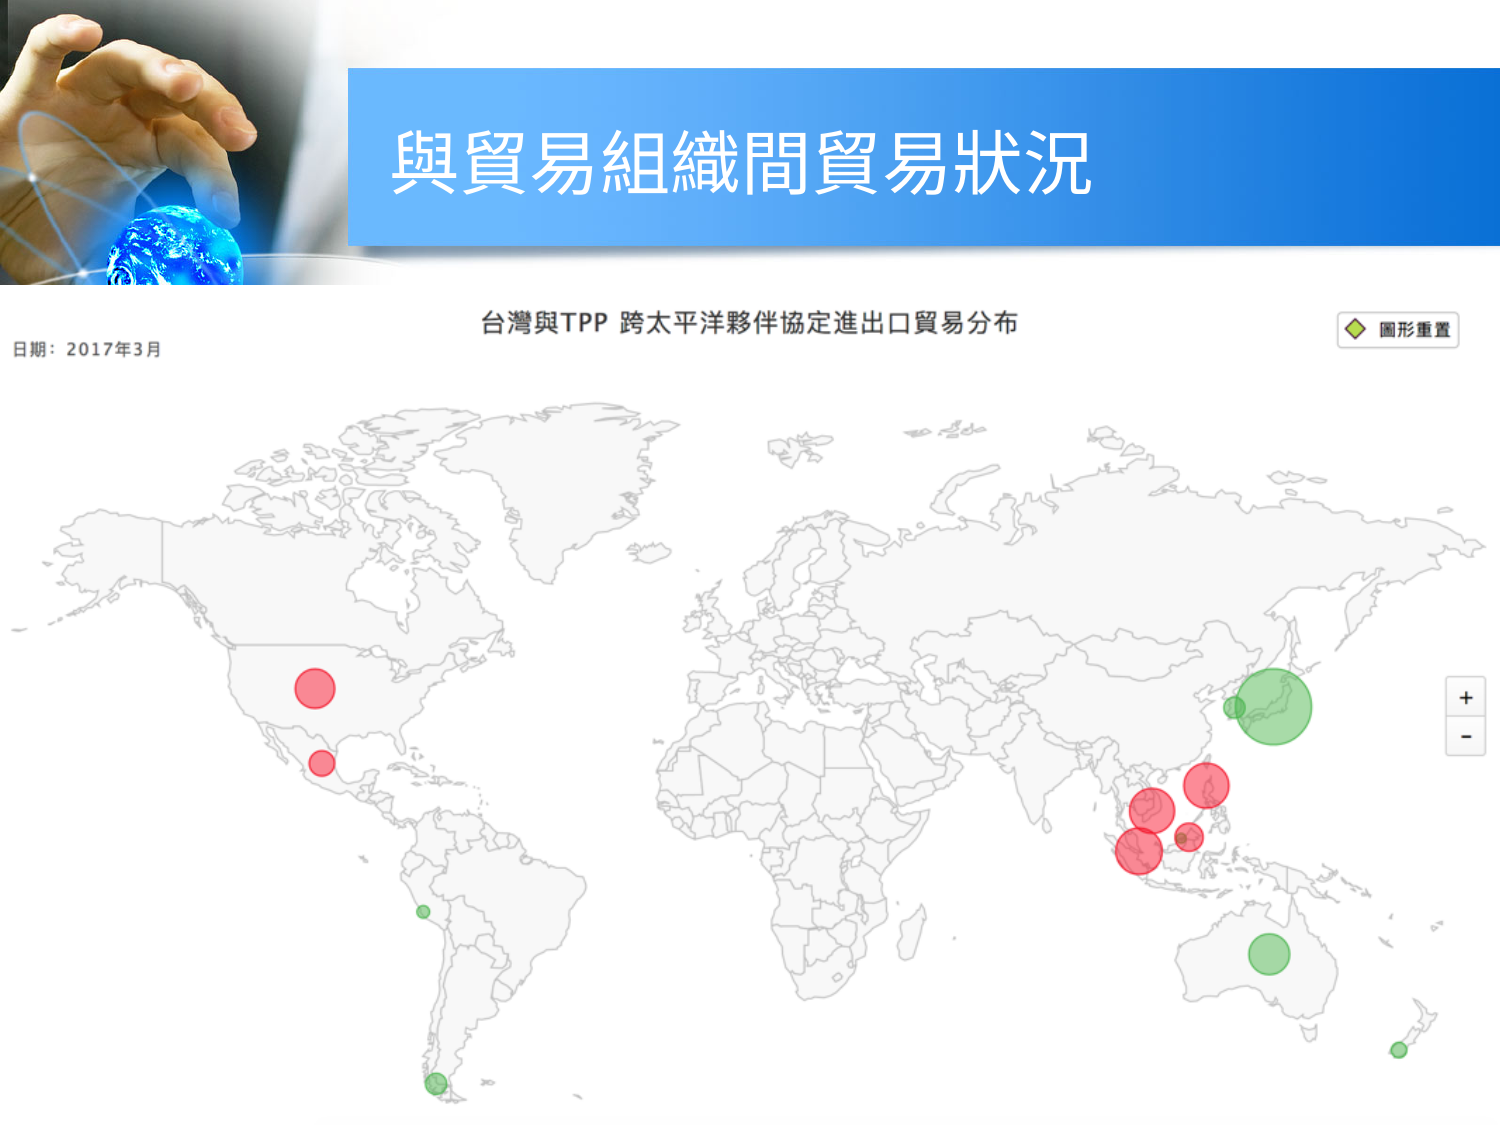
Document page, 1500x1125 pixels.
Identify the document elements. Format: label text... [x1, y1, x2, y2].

title 與貿易組織間貿易狀況 [374, 111, 1452, 212]
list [0, 285, 1500, 1125]
picture [0, 0, 1500, 285]
